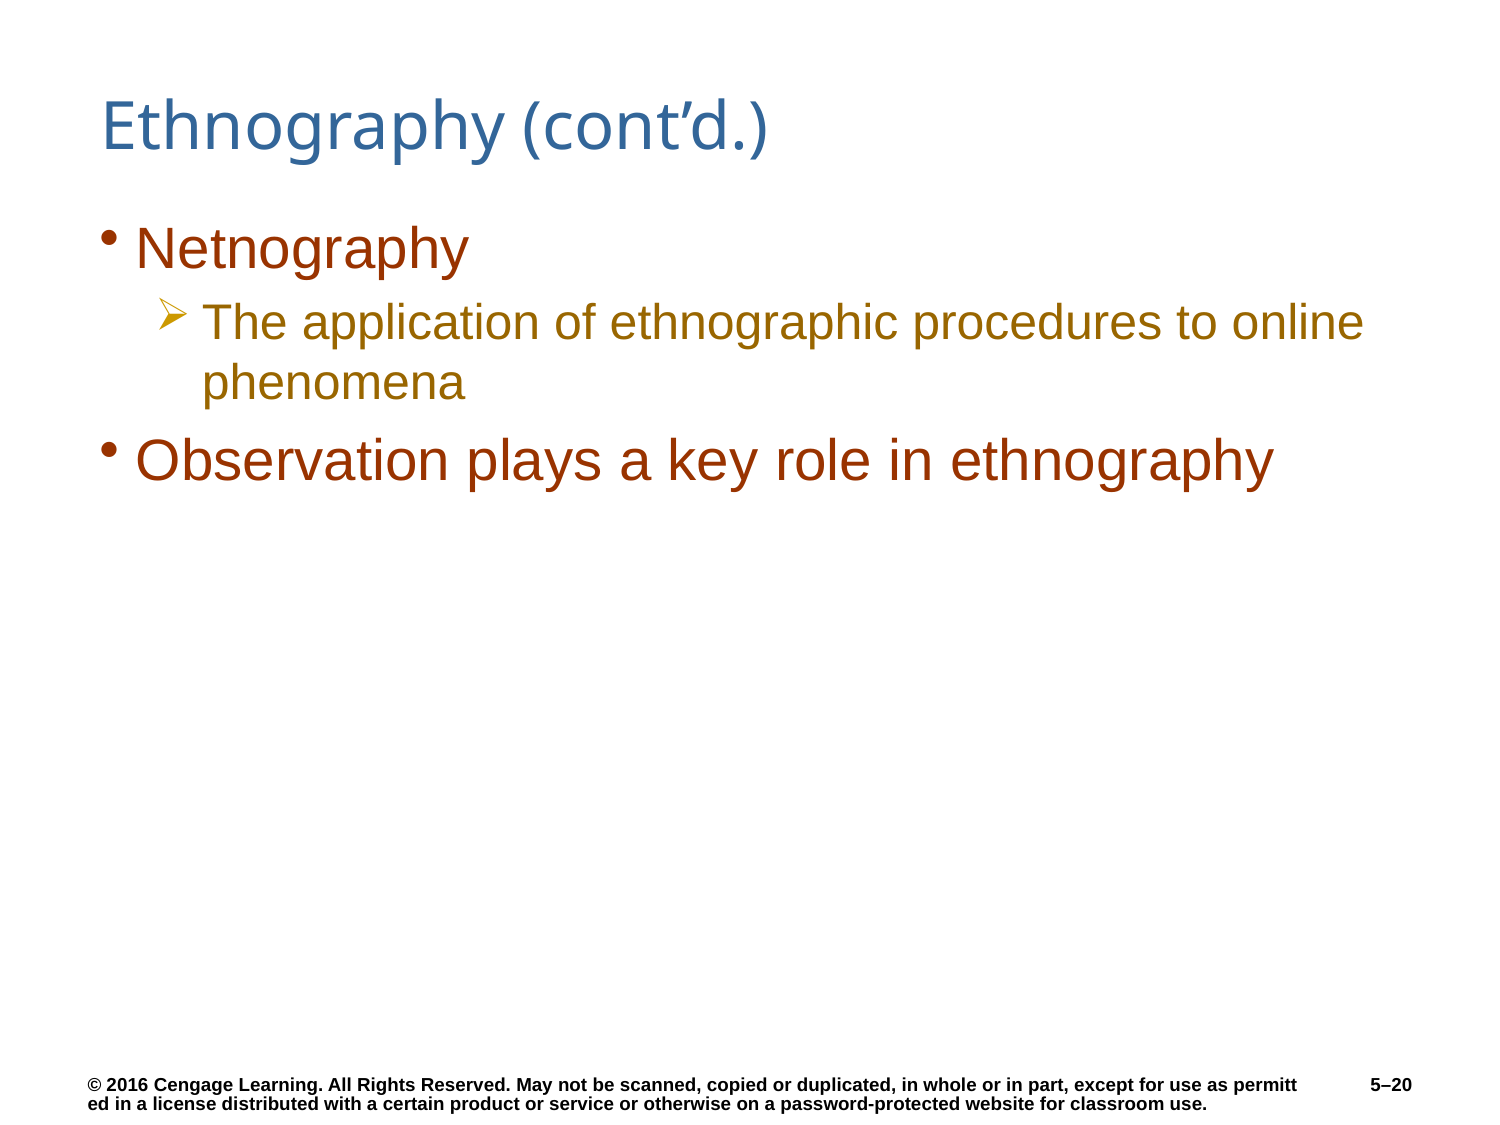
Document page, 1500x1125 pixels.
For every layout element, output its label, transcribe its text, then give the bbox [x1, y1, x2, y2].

title Ethnography (cont’d.) [85, 75, 1411, 171]
list Netnography The application of ethnographic procedures to online phenomena Observation plays a key role in ethnography [84, 202, 1414, 1013]
footer © 2016 Cengage Learning. All Rights Reserved. May not be scanned, copied or duplicated, in whole or in part, except for use as permitted in a license distributed with a certain product or service or otherwise on a password-protected website for classroom use. [87, 1057, 1050, 1103]
slide_number 5–20 [1050, 1042, 1413, 1103]
